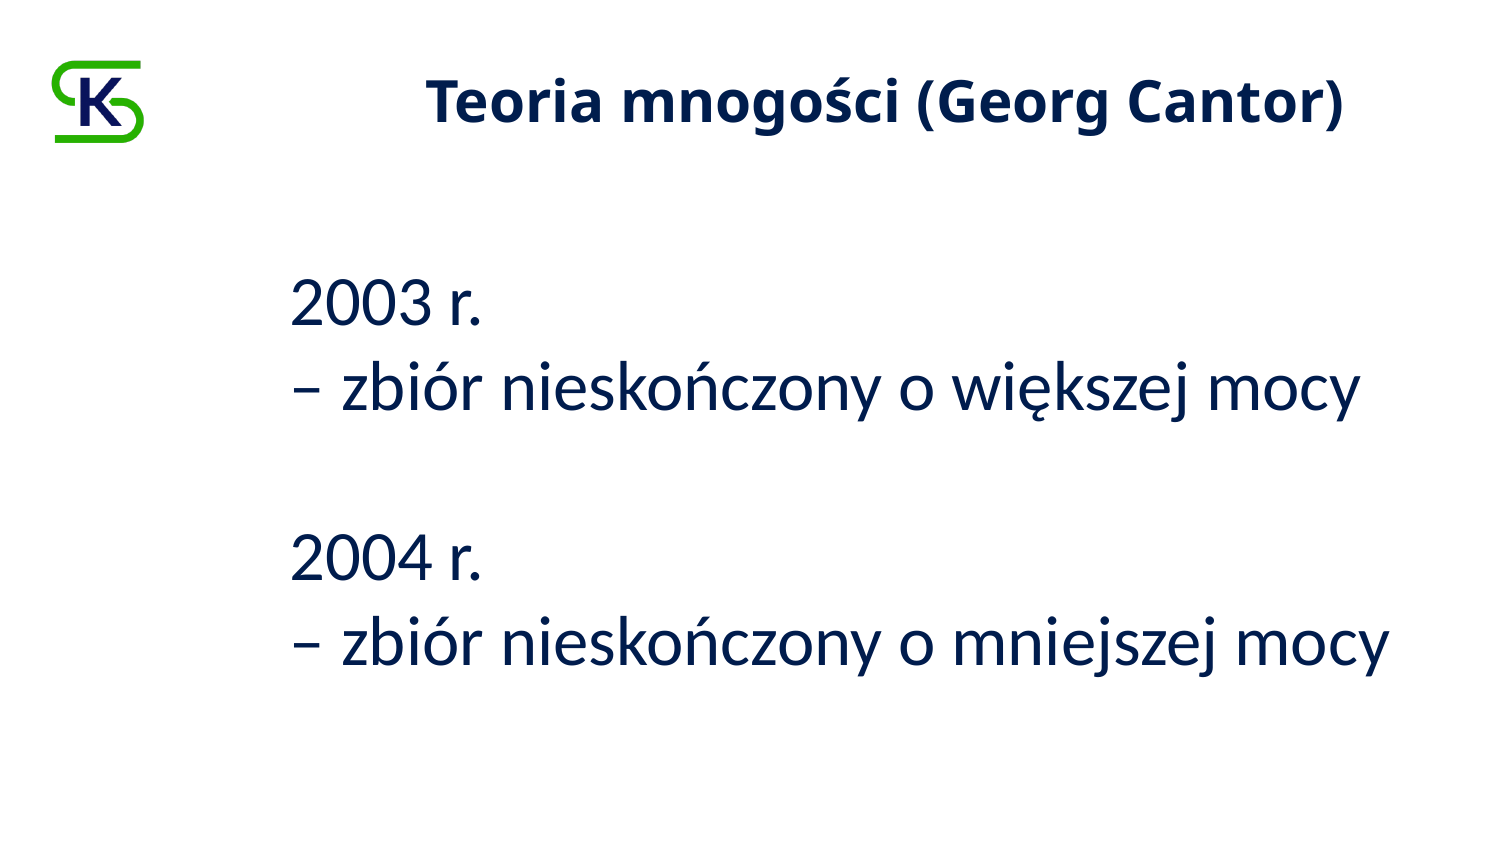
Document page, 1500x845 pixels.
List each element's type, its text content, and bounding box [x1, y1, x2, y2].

picture [49, 45, 151, 145]
text_box 2003 r. – zbiór nieskończony o większej mocy 2004 r. – zbiór nieskończony o mniejszej mocy [274, 247, 1463, 773]
title Teoria mnogości (Georg Cantor) [425, 64, 1438, 135]
